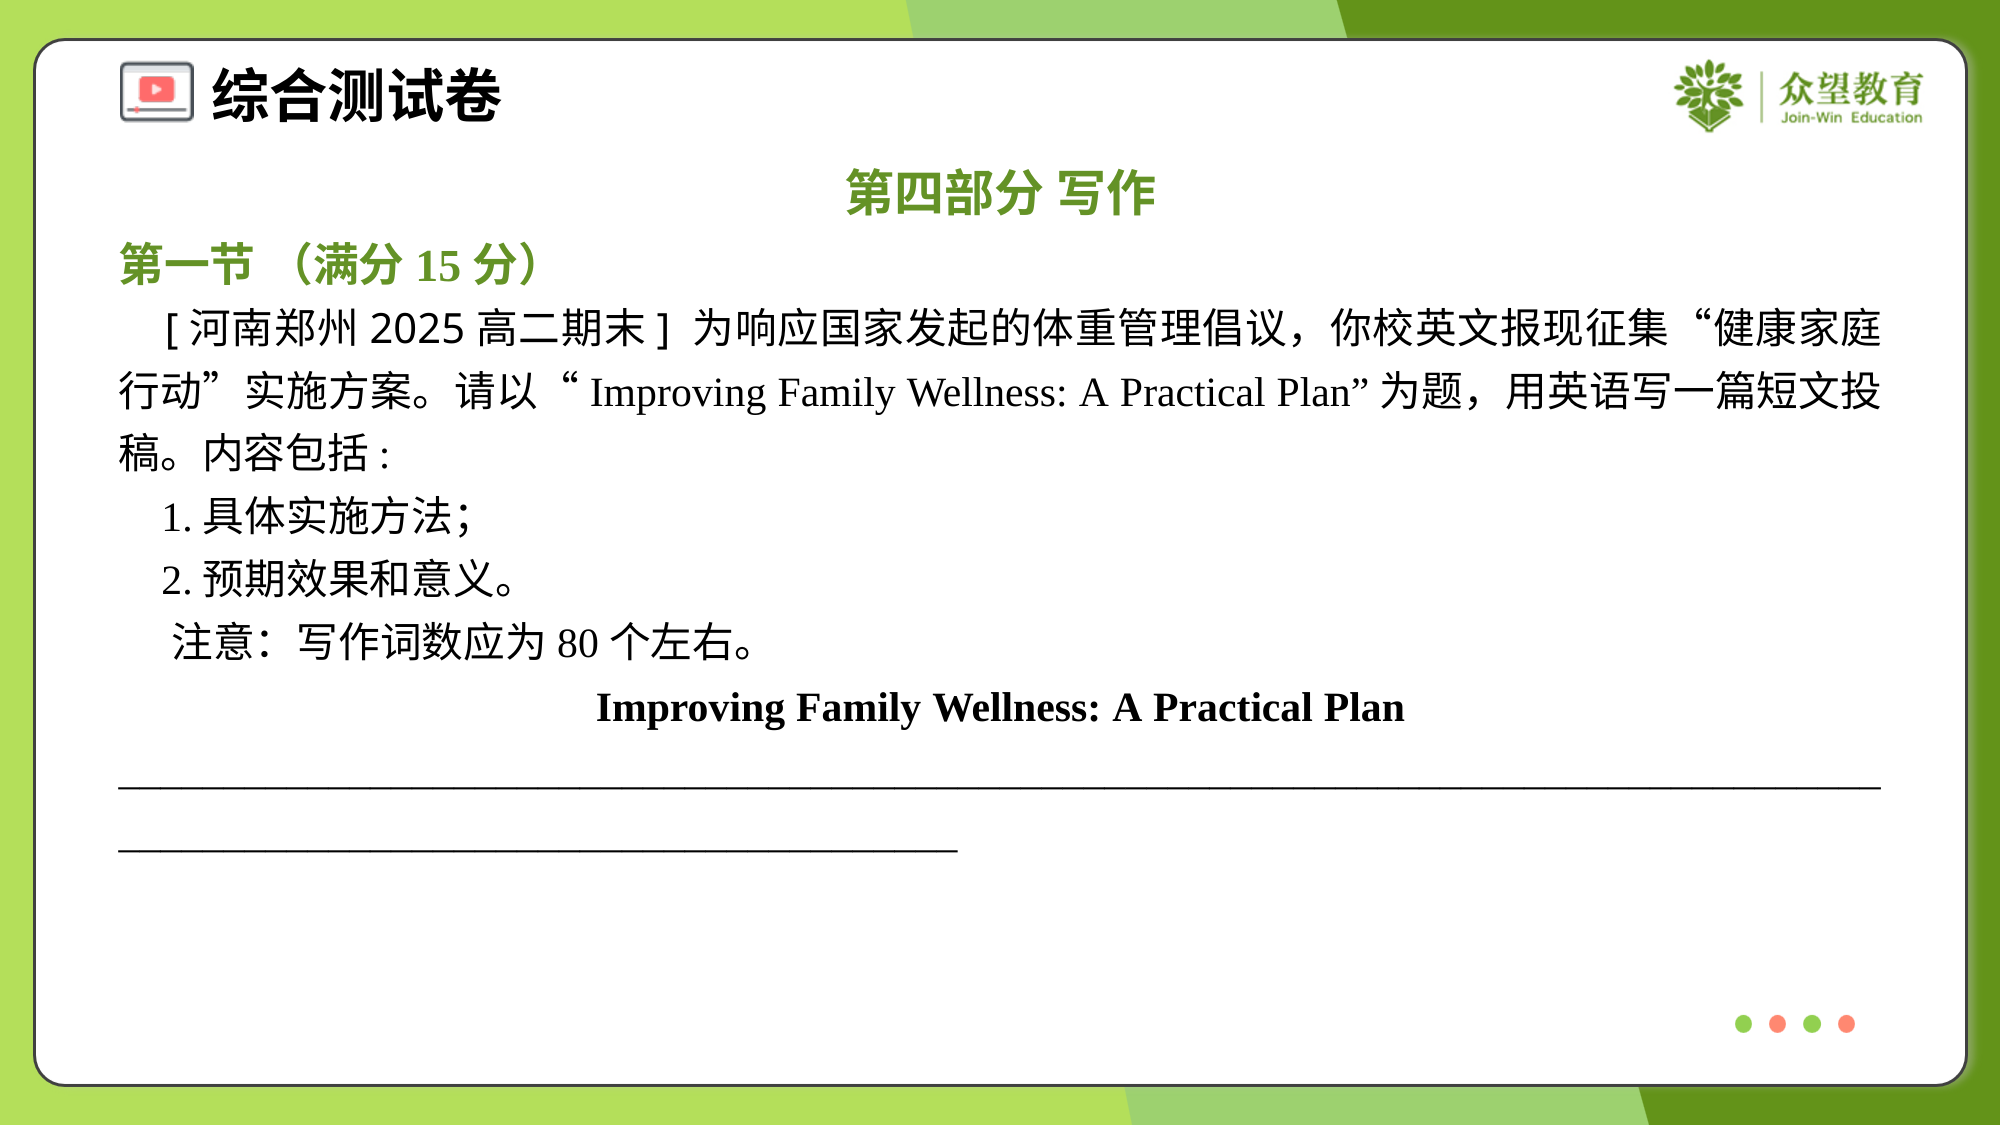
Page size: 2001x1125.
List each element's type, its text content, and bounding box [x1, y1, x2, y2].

text_box 2.预期效果和意义。 注意：写作词数应为80个左右。 [118, 540, 1883, 661]
text_box Improving Family Wellness: A Practical Plan [118, 666, 1883, 724]
text_box 第四部分 写作 [118, 146, 1883, 221]
text_box ____________________________________________________________________________________________________________________________ [118, 730, 1883, 851]
text_box 1.具体实施方法； [118, 477, 1883, 535]
text_box 第一节 （满分15分） [118, 221, 1883, 289]
text_box [河南郑州2025高二期末] 为响应国家发起的体重管理倡议，你校英文报现征集“健康家庭行动”实施方案。请以“Improving Family Wellness: A Practical Plan”为题，用英语写一篇短文投稿。内容包括: [118, 289, 1883, 473]
picture [0, 0, 2000, 1125]
